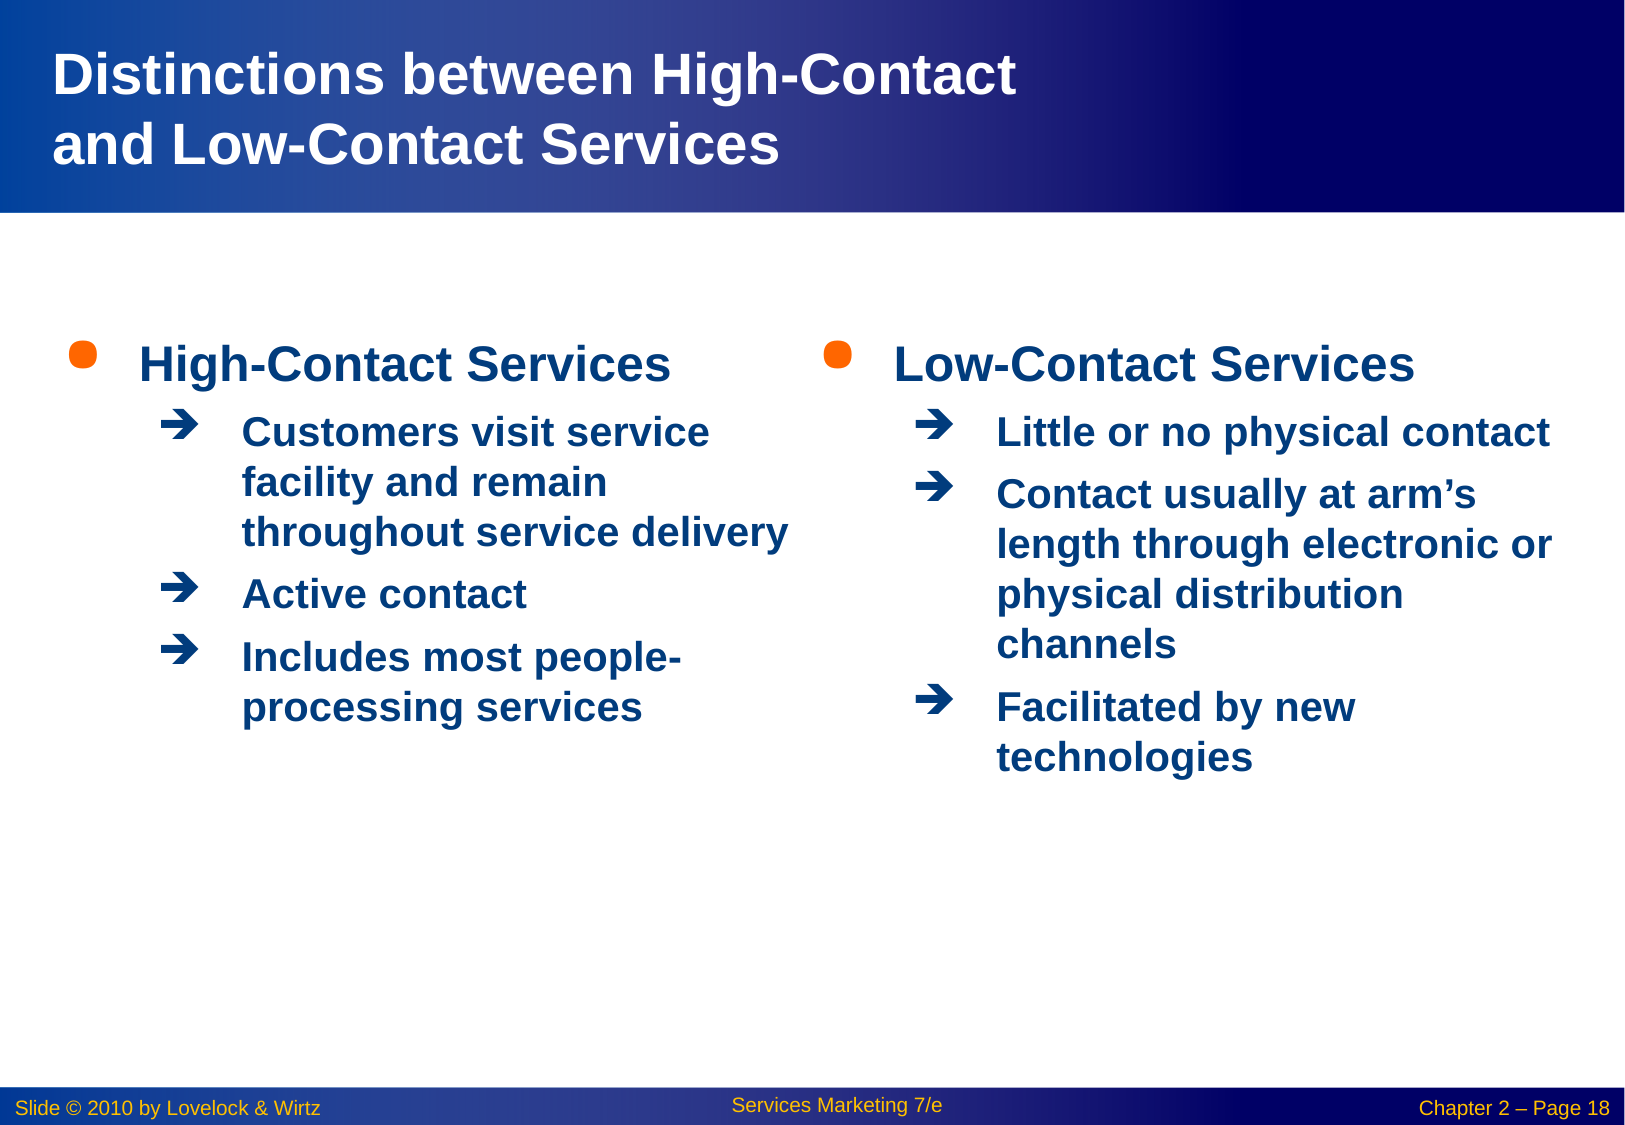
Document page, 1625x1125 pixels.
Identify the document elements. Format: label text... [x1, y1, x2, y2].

title Distinctions between High-Contact and Low-Contact Services [36, 37, 1088, 176]
list High-Contact Services Customers visit service facility and remain throughout service delivery Active contact Includes most people-processing services Low-Contact Services Little or no physical contact Contact usually at arm’s length through electronic or physical distribution channels Facilitated by new technologies [49, 324, 1588, 1113]
